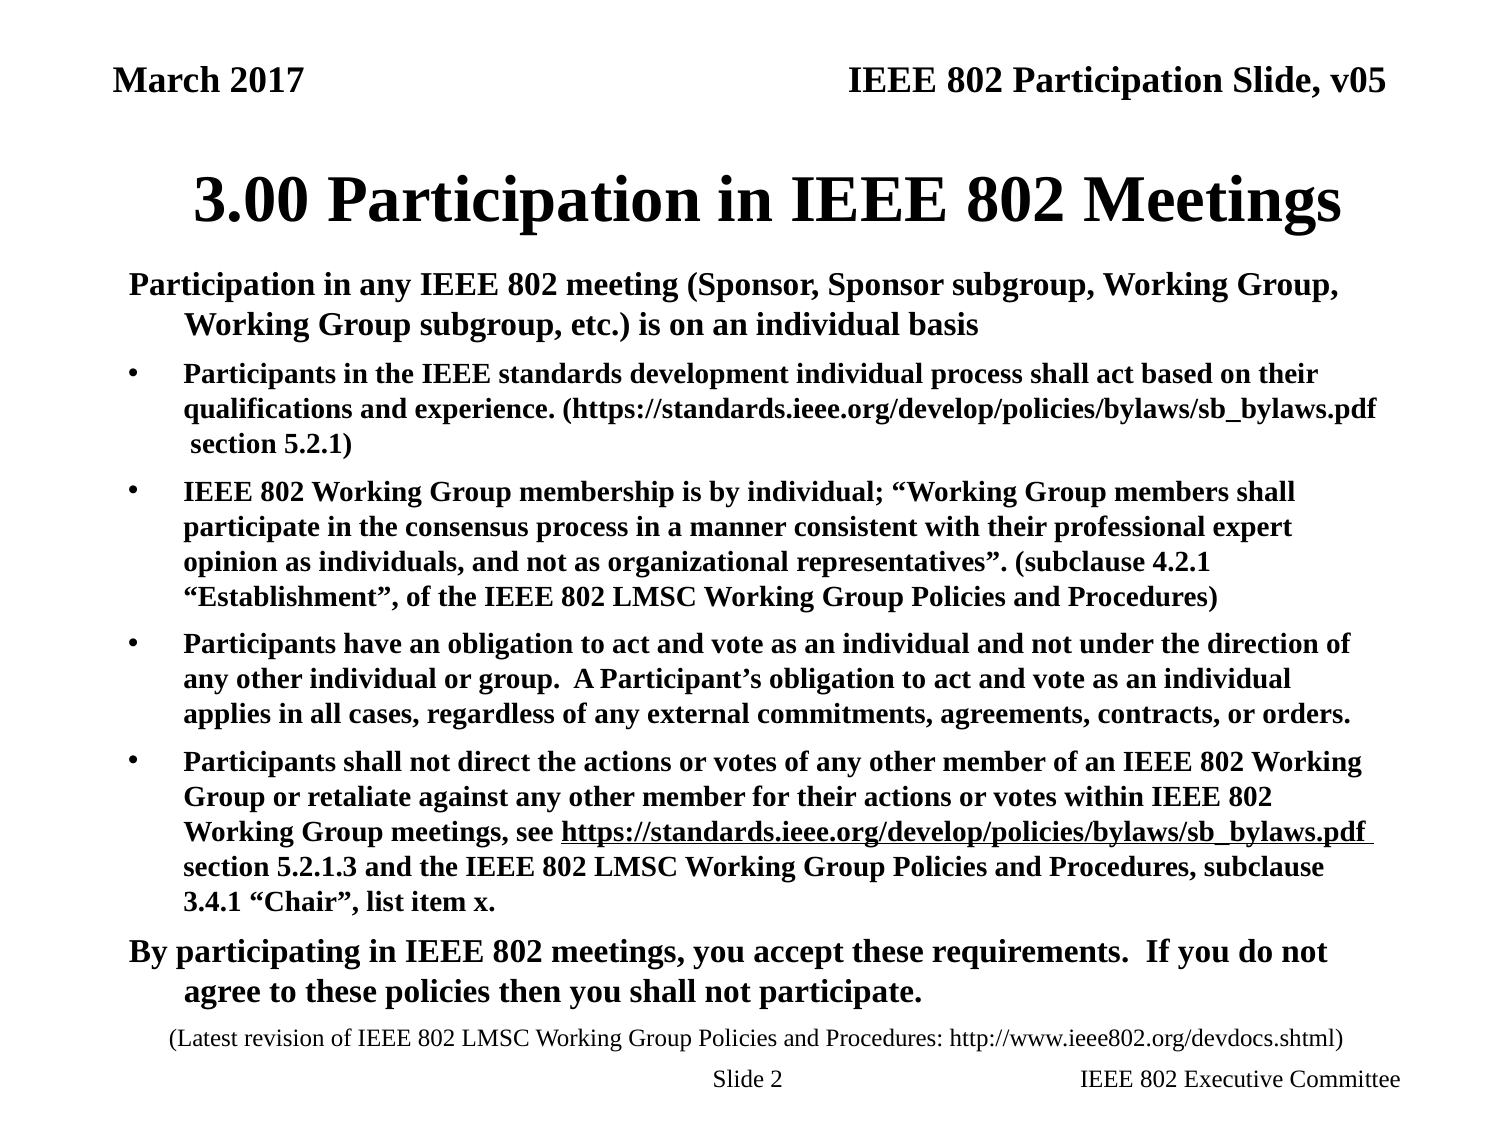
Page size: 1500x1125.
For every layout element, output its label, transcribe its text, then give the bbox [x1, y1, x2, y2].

text_box 3.00 Participation in IEEE 802 Meetings [112, 99, 1425, 291]
text_box IEEE 802 Executive Committee [1007, 1062, 1402, 1092]
text_box Participation in any IEEE 802 meeting (Sponsor, Sponsor subgroup, Working Group, Working Group subgroup, etc.) is on an individual basis Participants in the IEEE standards development individual process shall act based on their qualifications and experience. (https://standards.ieee.org/develop/policies/bylaws/sb_bylaws.pdf section 5.2.1) IEEE 802 Working Group membership is by individual; “Working Group members shall participate in the consensus process in a manner consistent with their professional expert opinion as individuals, and not as organizational representatives”. (subclause 4.2.1 “Establishment”, of the IEEE 802 LMSC Working Group Policies and Procedures) Participants have an obligation to act and vote as an individual and not under the direction of any other individual or group. A Participant’s obligation to act and vote as an individual applies in all cases, regardless of any external commitments, agreements, contracts, or orders. Participants shall not direct the actions or votes of any other member of an IEEE 802 Working Group or retaliate against any other member for their actions or votes within IEEE 802 Working Group meetings, see https://standards.ieee.org/develop/policies/bylaws/sb_bylaws.pdf section 5.2.1.3 and the IEEE 802 LMSC Working Group Policies and Procedures, subclause 3.4.1 “Chair”, list item x. By participating in IEEE 802 meetings, you accept these requirements. If you do not agree to these policies then you shall not participate. (Latest revision of IEEE 802 LMSC Working Group Policies and Procedures: http://www.ieee802.org/devdocs.shtml) [112, 254, 1400, 1013]
text_box March 2017 [112, 50, 421, 99]
text_box Slide 2 [712, 1062, 800, 1122]
text_box IEEE 802 Participation Slide, v05 [699, 50, 1388, 100]
